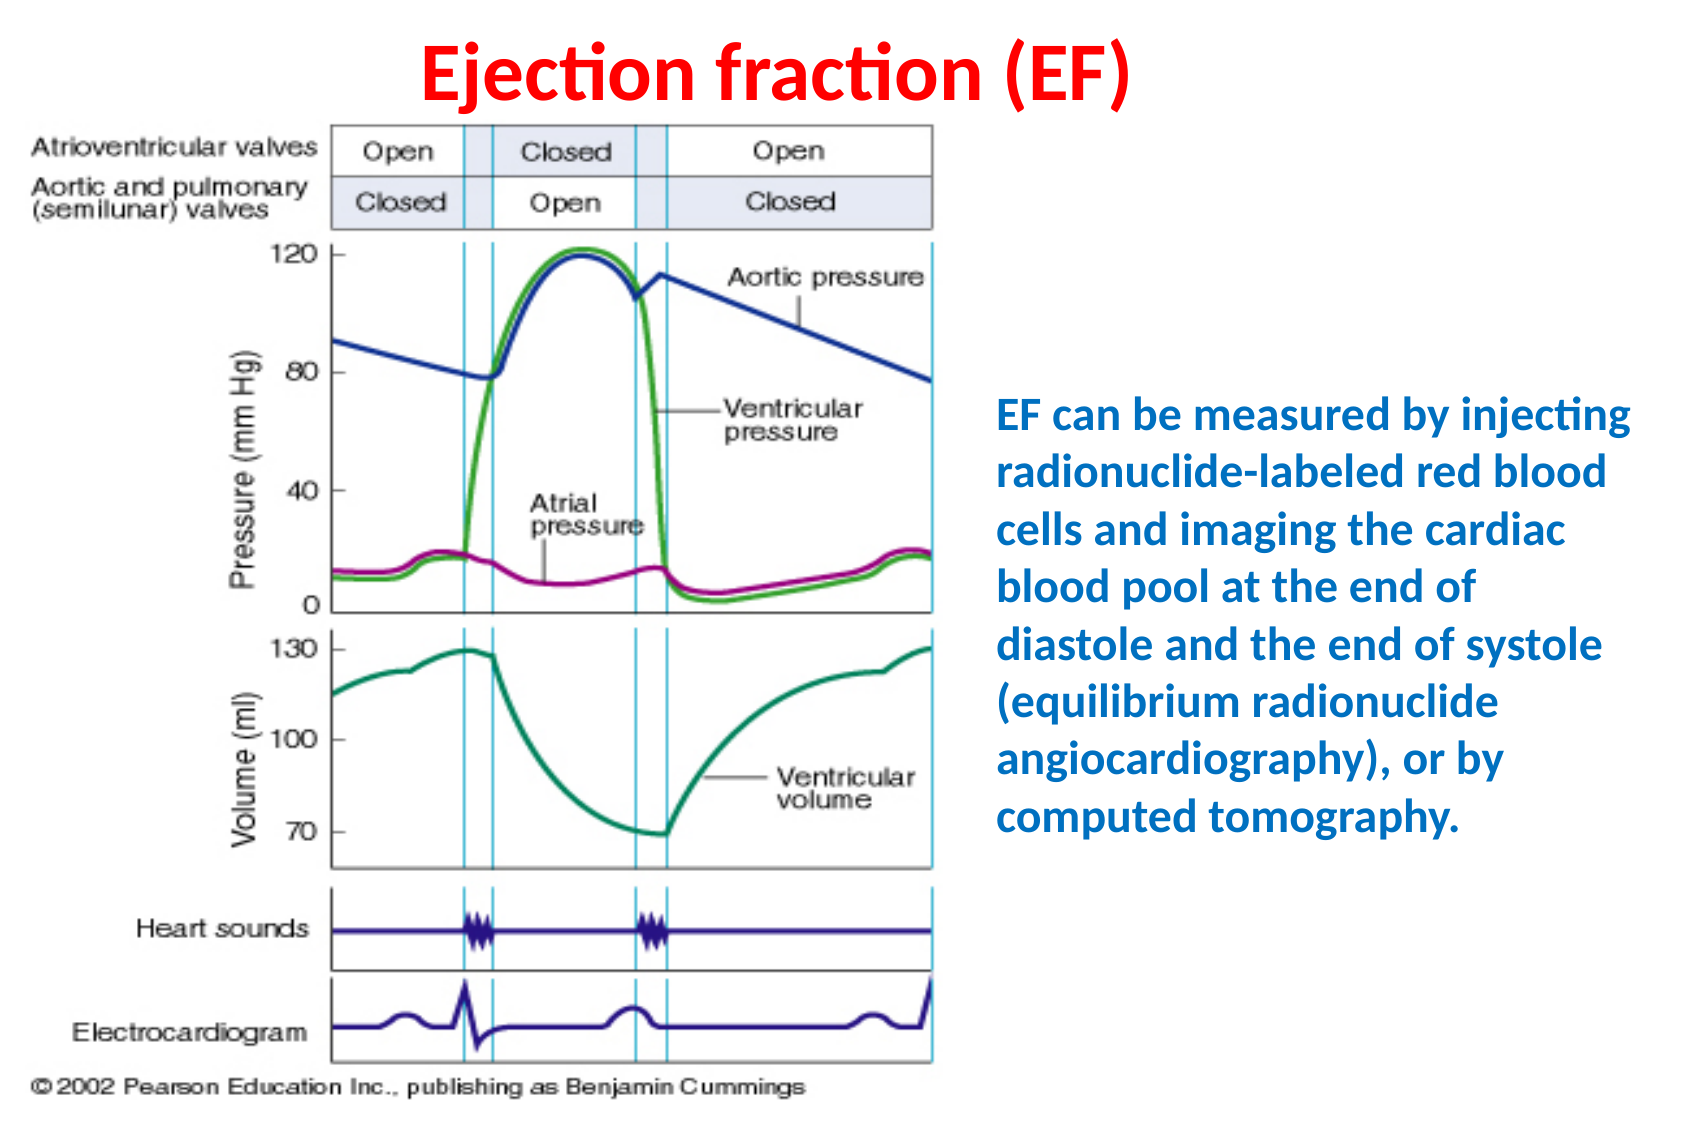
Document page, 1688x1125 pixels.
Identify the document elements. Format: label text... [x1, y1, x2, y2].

text_box Ejection fraction (EF) [405, 9, 1149, 125]
text_box EF can be measured by injecting radionuclide-labeled red blood cells and imaging the cardiac blood pool at the end of diastole and the end of systole (equilibrium radionuclide angiocardiography), or by computed tomography. [981, 374, 1657, 850]
picture [6, 101, 963, 1118]
